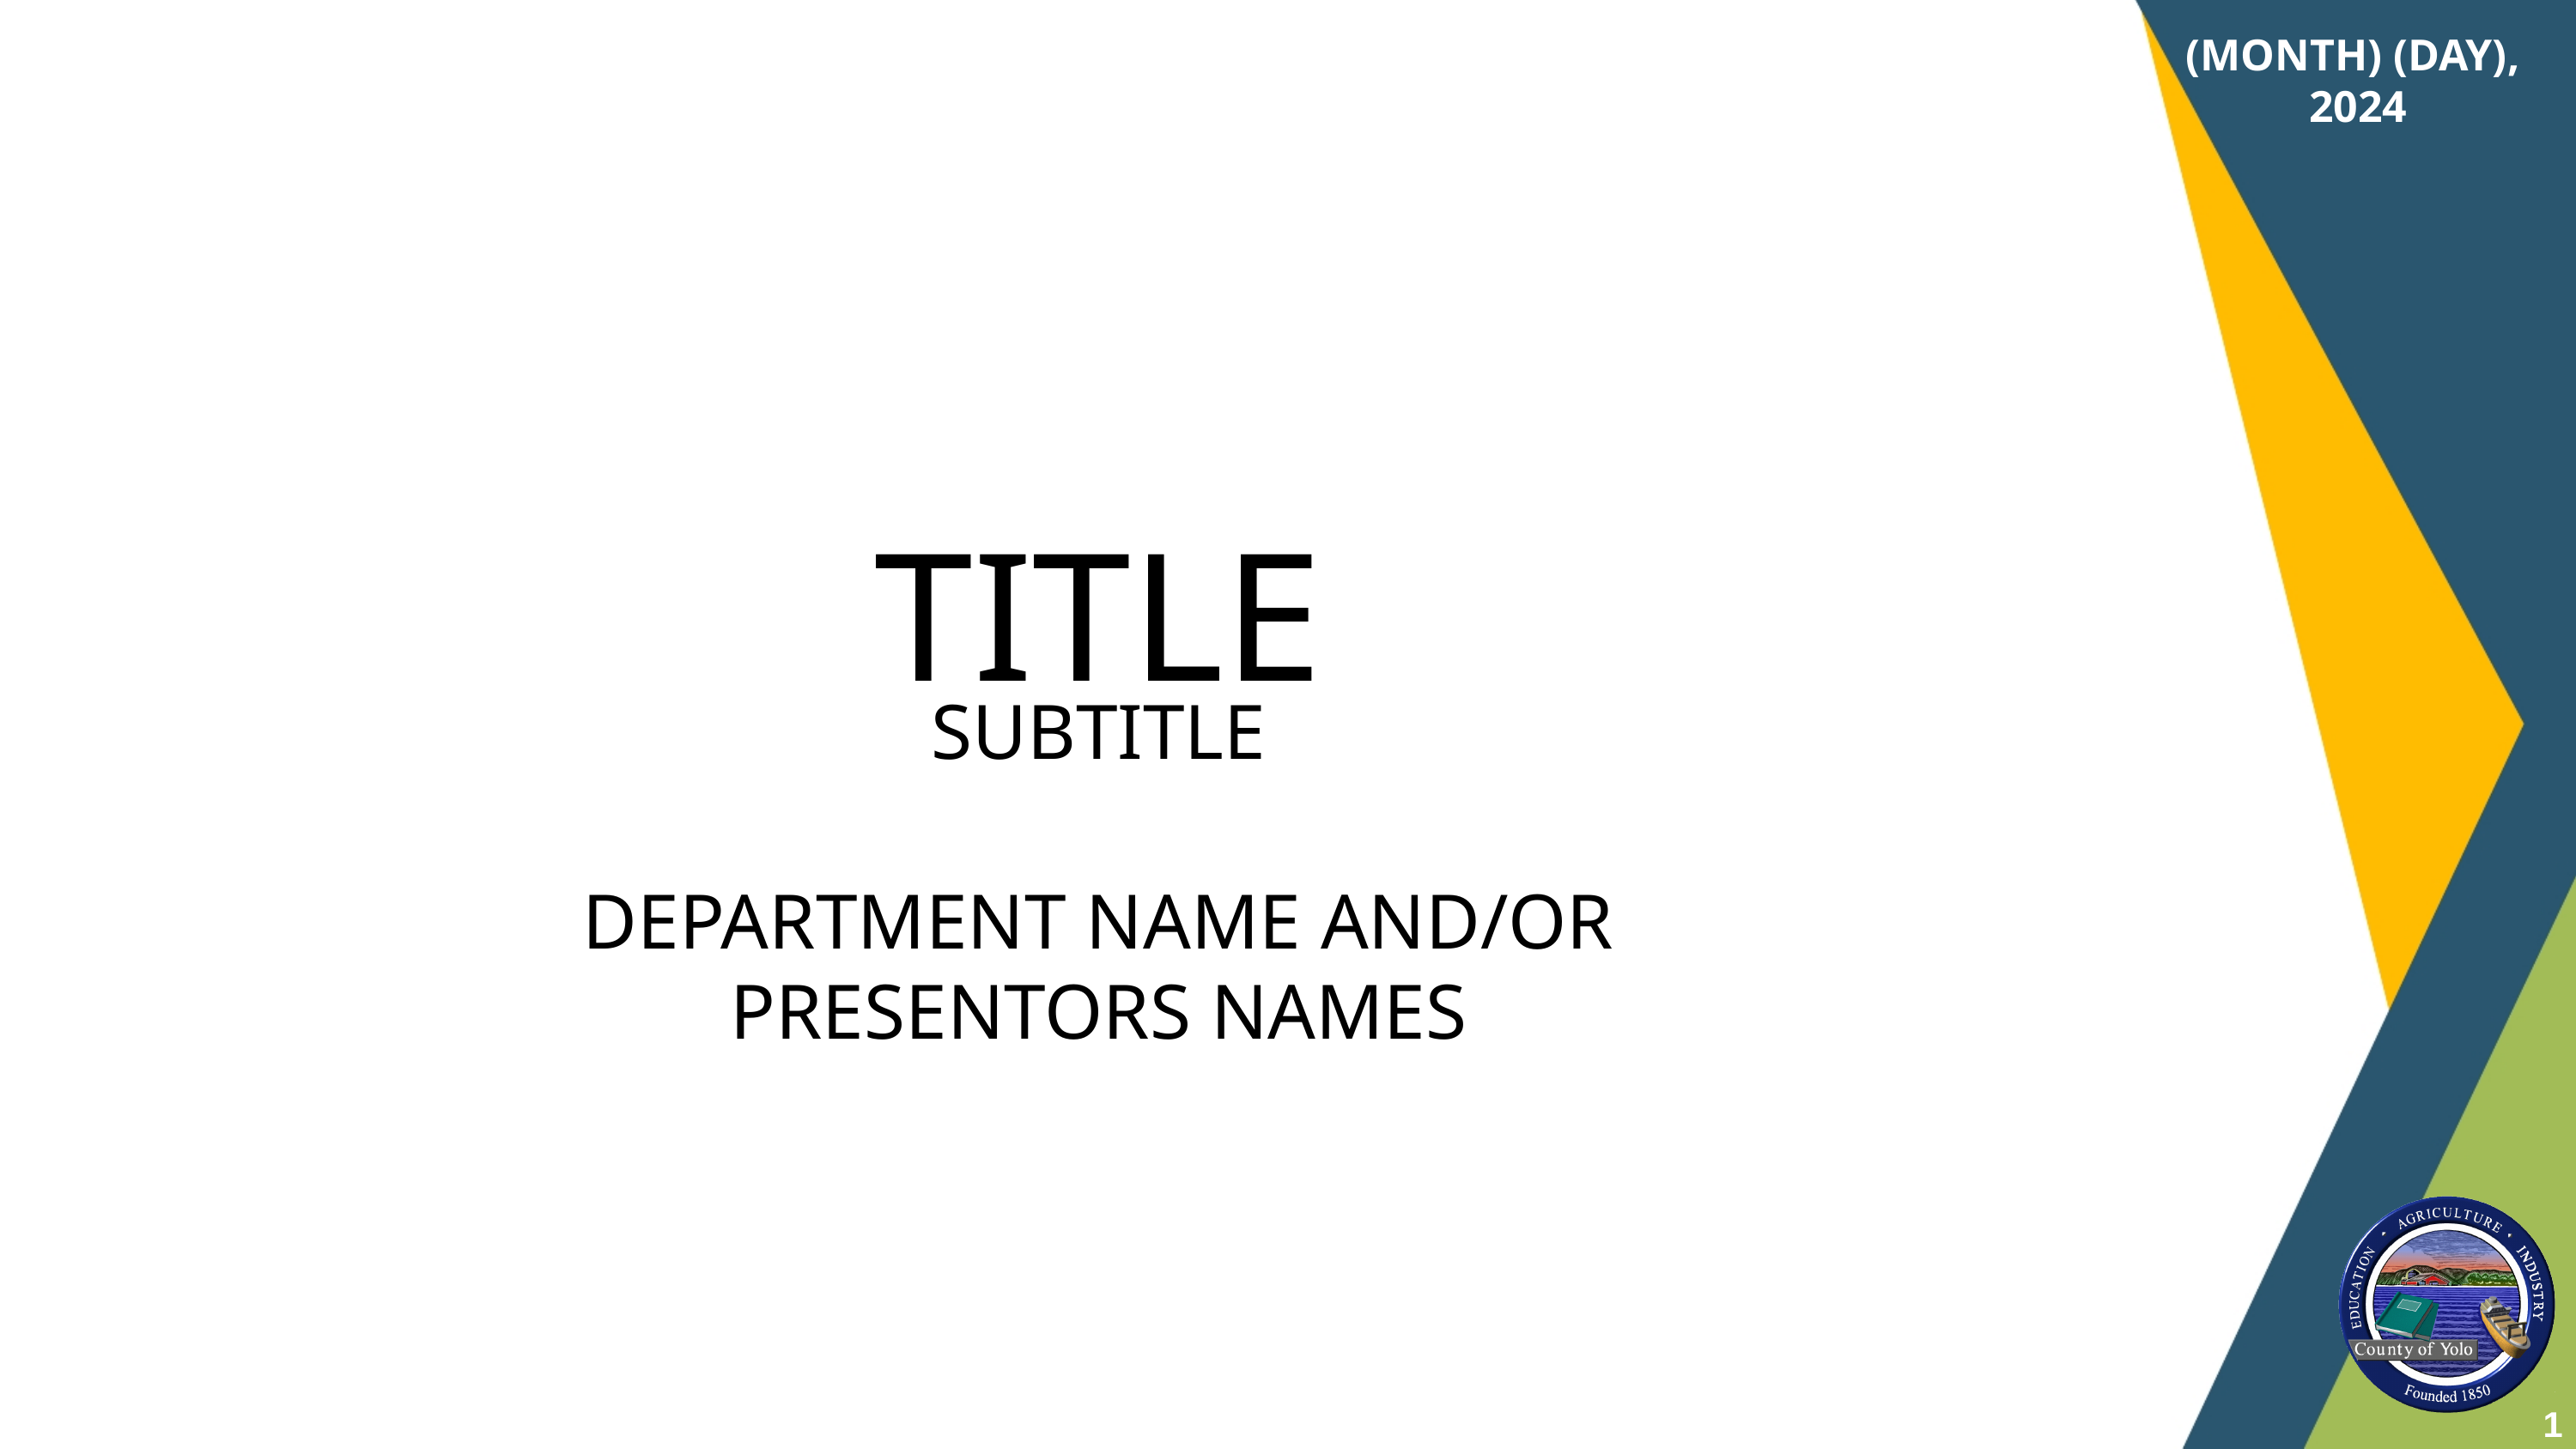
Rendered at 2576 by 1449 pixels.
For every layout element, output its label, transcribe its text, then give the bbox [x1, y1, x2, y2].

text_box DEPARTMENT NAME AND/OR PRESENTORS NAMES [556, 873, 1642, 1054]
picture [0, 0, 2576, 1449]
text_box SUBTITLE [556, 646, 1642, 775]
slide_number 1 [2275, 1397, 2576, 1449]
text_box TITLE [380, 434, 1817, 718]
text_box (Month) (day), 2024 [2157, 18, 2560, 193]
